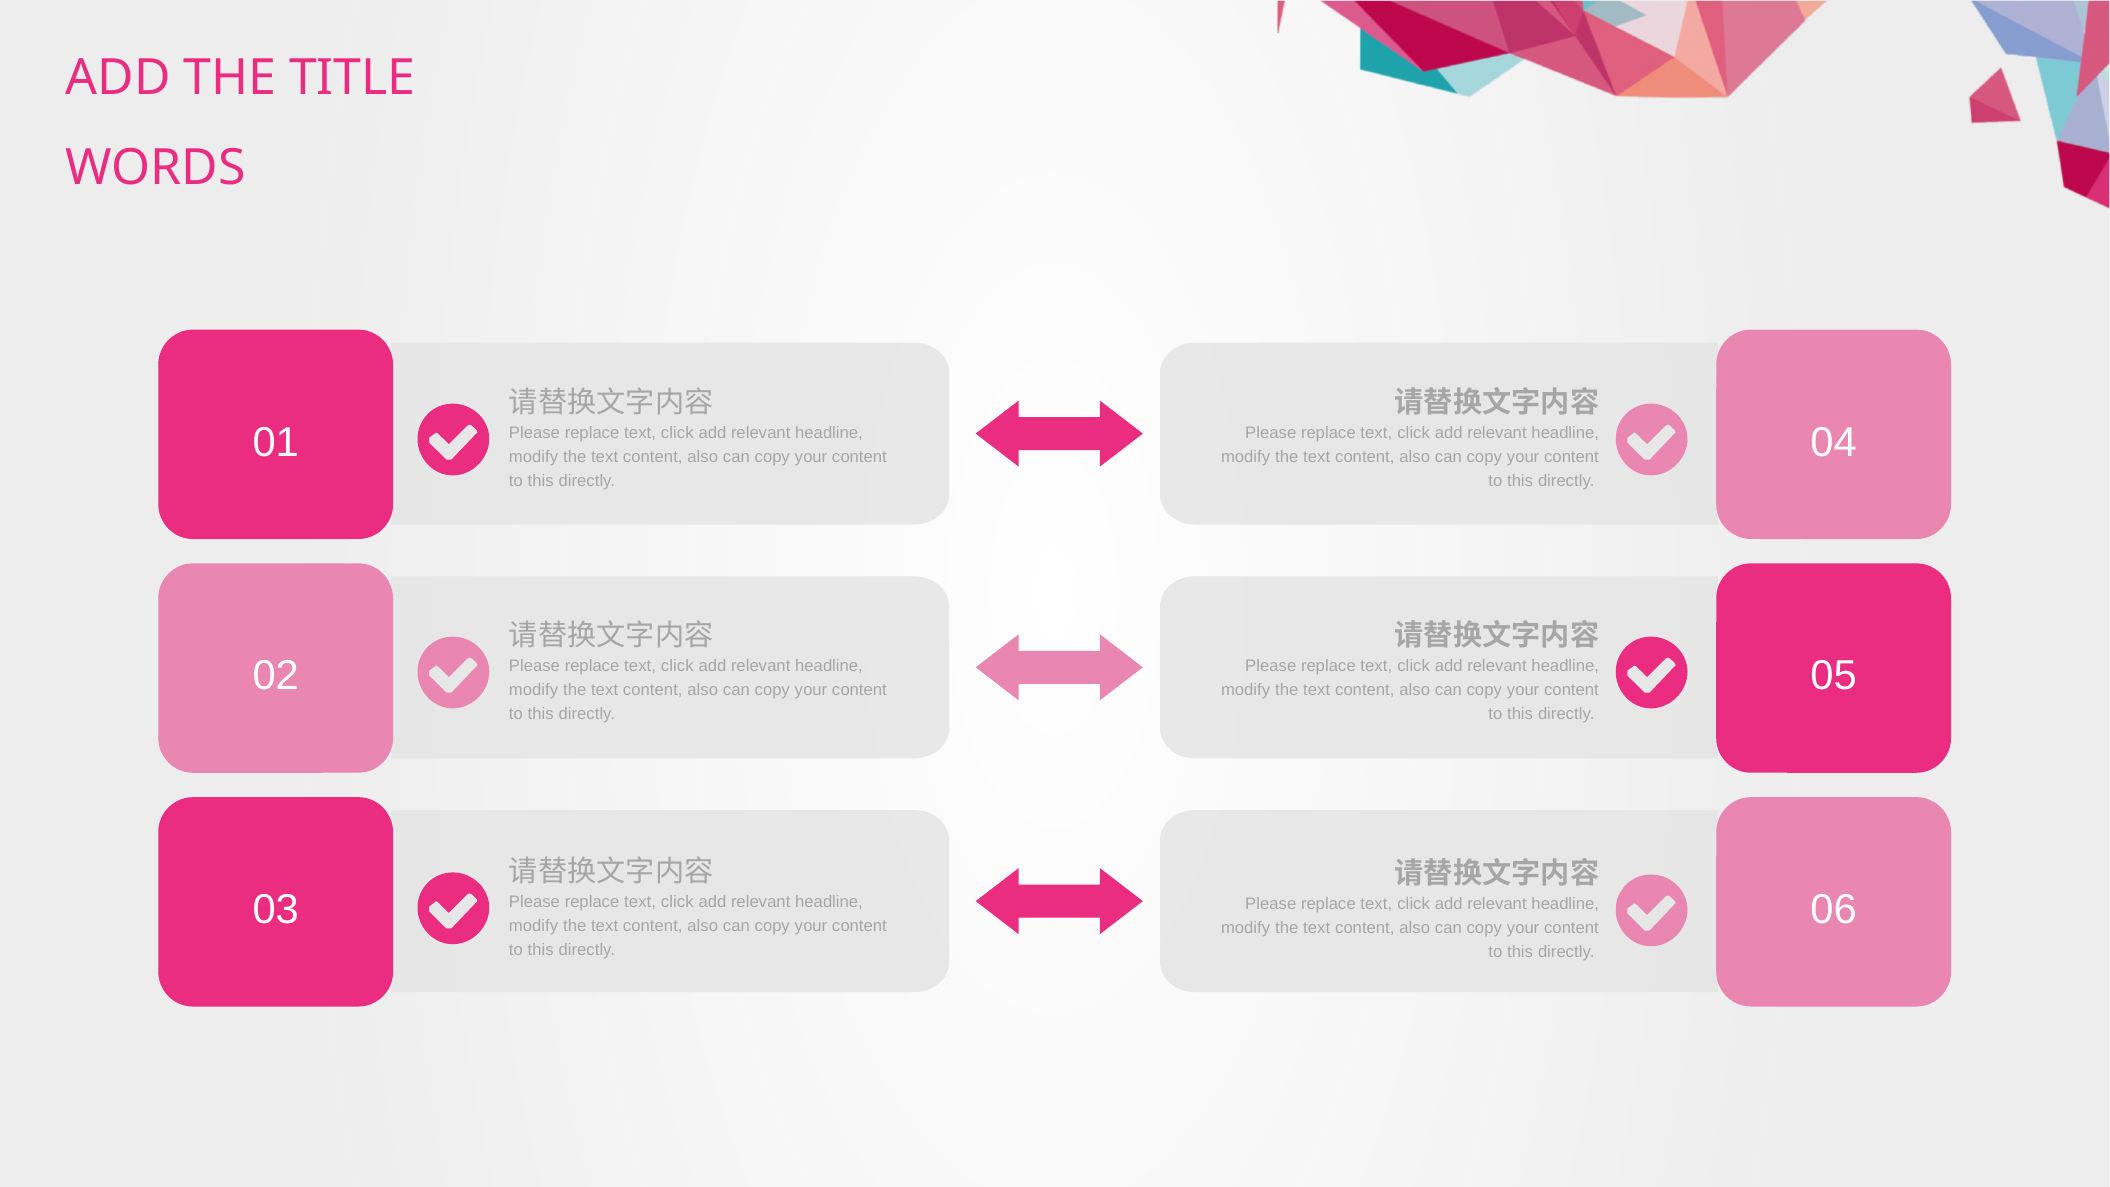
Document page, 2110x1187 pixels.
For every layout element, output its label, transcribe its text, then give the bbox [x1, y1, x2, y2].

text_box 05 [1715, 562, 1953, 774]
text_box [974, 398, 1145, 469]
text_box 06 [1715, 796, 1953, 1008]
text_box [417, 872, 490, 945]
text_box [390, 341, 951, 526]
text_box [1615, 636, 1688, 709]
text_box 04 [1715, 328, 1953, 541]
text_box [1158, 341, 1720, 526]
text_box [1615, 874, 1688, 947]
text_box [974, 865, 1145, 937]
text_box [390, 809, 951, 994]
text_box [1158, 575, 1720, 760]
text_box 02 [157, 562, 395, 774]
text_box 请替换文字内容 Please replace text, click add relevant headline, modify the text content, also can copy your content to this directly. [1211, 609, 1600, 723]
text_box 请替换文字内容 Please replace text, click add relevant headline, modify the text content, also can copy your content to this directly. [508, 844, 897, 959]
text_box [1158, 809, 1720, 994]
text_box [417, 403, 490, 476]
text_box 03 [157, 796, 395, 1008]
text_box [417, 636, 490, 709]
text_box 请替换文字内容 Please replace text, click add relevant headline, modify the text content, also can copy your content to this directly. [508, 609, 897, 723]
text_box 请替换文字内容 Please replace text, click add relevant headline, modify the text content, also can copy your content to this directly. [1211, 847, 1600, 961]
picture [0, 0, 2110, 1187]
text_box 01 [157, 328, 395, 541]
text_box [1615, 403, 1688, 476]
text_box ADD THE TITLE WORDS [50, 7, 583, 202]
text_box [974, 632, 1145, 703]
text_box 请替换文字内容 Please replace text, click add relevant headline, modify the text content, also can copy your content to this directly. [508, 376, 897, 490]
text_box 请替换文字内容 Please replace text, click add relevant headline, modify the text content, also can copy your content to this directly. [1211, 376, 1600, 490]
text_box [390, 575, 951, 760]
